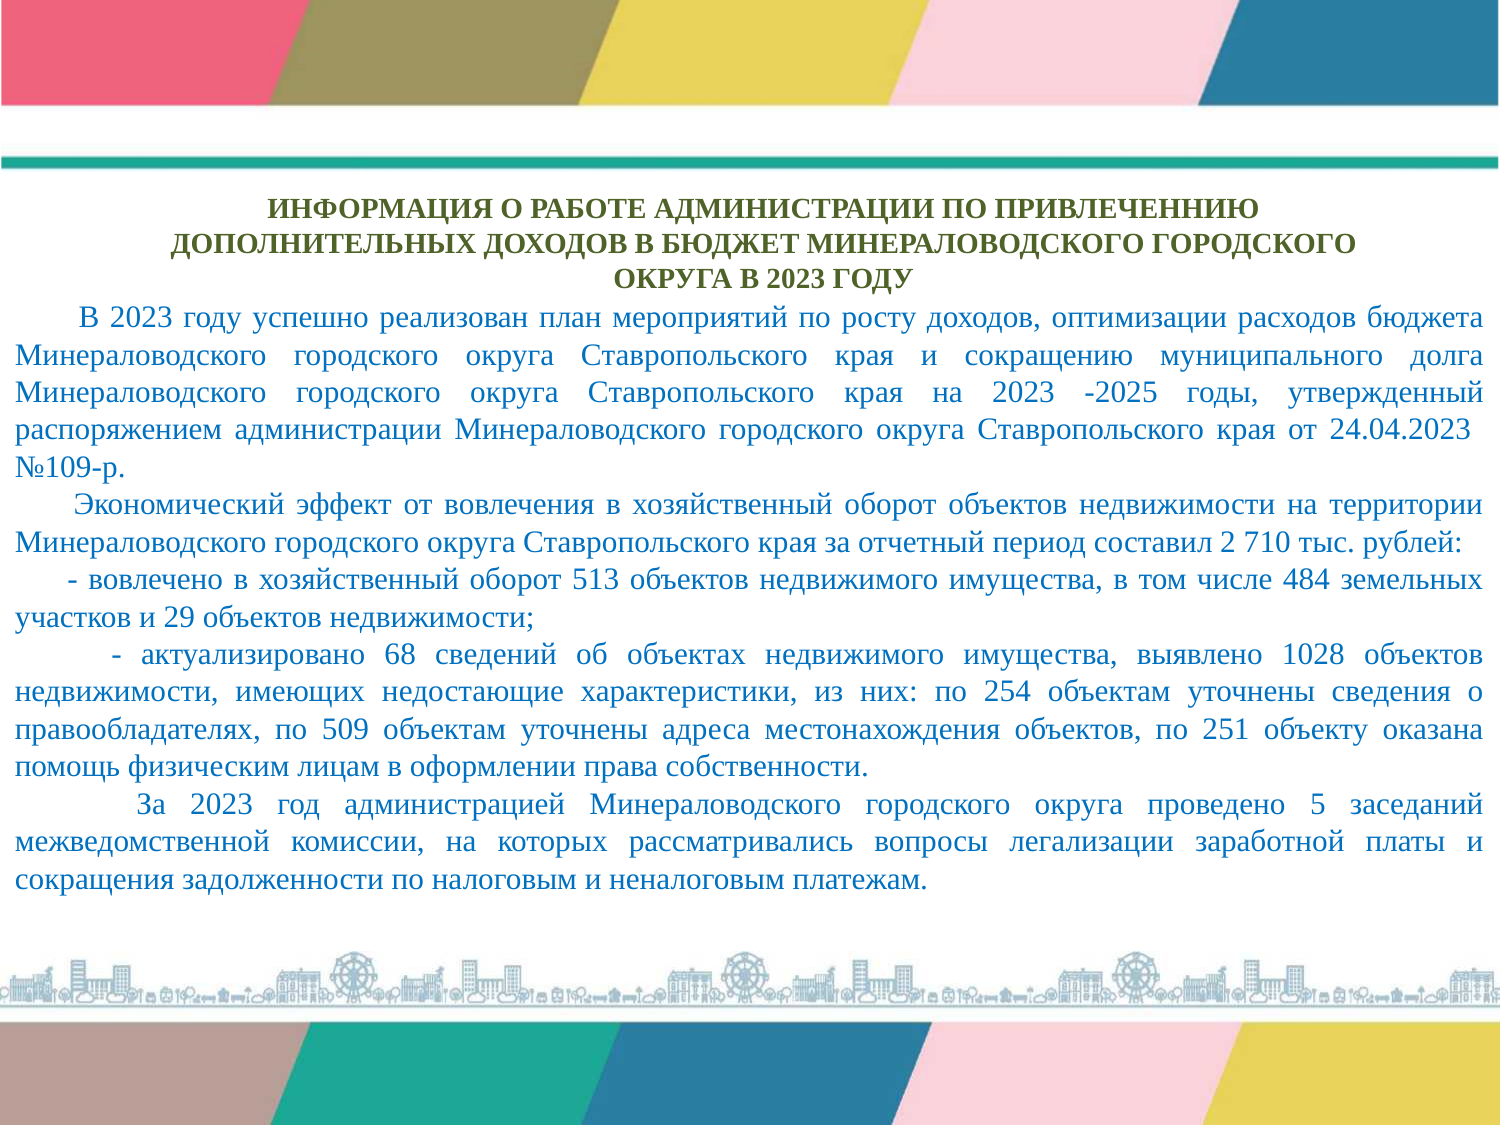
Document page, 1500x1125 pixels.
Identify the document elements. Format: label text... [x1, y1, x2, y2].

picture [0, 951, 1500, 1125]
title ИНФОРМАЦИЯ О РАБОТЕ АДМИНИСТРАЦИИ ПО ПРИВЛЕЧЕННИЮ ДОПОЛНИТЕЛЬНЫХ ДОХОДОВ В БЮДЖЕТ МИНЕРАЛОВОДСКОГО ГОРОДСКОГО ОКРУГА В 2023 ГОДУ [126, 180, 1402, 288]
text_box В 2023 году успешно реализован план мероприятий по росту доходов, оптимизации расходов бюджета Минераловодского городского округа Ставропольского края и сокращению муниципального долга Минераловодского городского округа Ставропольского края на 2023 -2025 годы, утвержденный распоряжением администрации Минераловодского городского округа Ставропольского края от 24.04.2023 №109-р. Экономический эффект от вовлечения в хозяйственный оборот объектов недвижимости на территории Минераловодского городского округа Ставропольского края за отчетный период составил 2 710 тыс. рублей: - вовлечено в хозяйственный оборот 513 объектов недвижимого имущества, в том числе 484 земельных участков и 29 объектов недвижимости; - актуализировано 68 сведений об объектах недвижимого имущества, выявлено 1028 объектов недвижимости, имеющих недостающие характеристики, из них: по 254 объектам уточнены сведения о правообладателях, по 509 объектам уточнены адреса местонахождения объектов, по 251 объекту оказана помощь физическим лицам в оформлении права собственности. За 2023 год администрацией Минераловодского городского округа проведено 5 заседаний межведомственной комиссии, на которых рассматривались вопросы легализации заработной платы и сокращения задолженности по налоговым и неналоговым платежам. [0, 288, 1500, 903]
picture [0, 0, 1500, 172]
